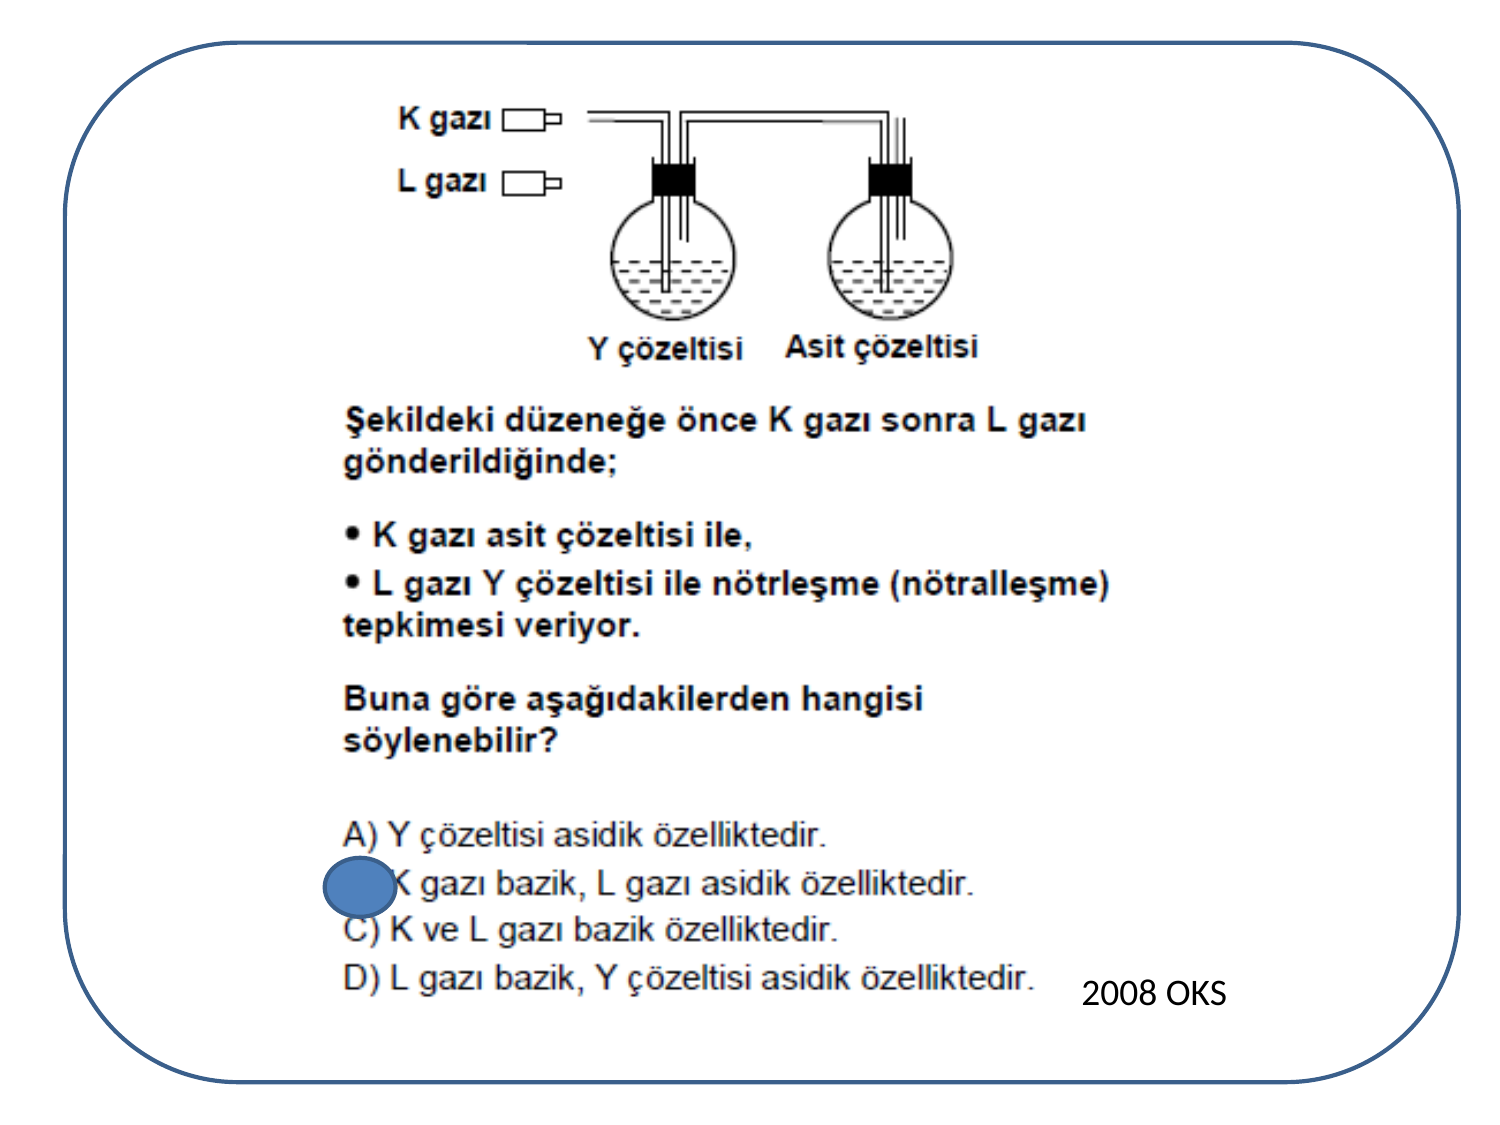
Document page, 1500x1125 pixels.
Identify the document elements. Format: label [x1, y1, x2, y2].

picture [339, 70, 1126, 1004]
text_box [62, 40, 1461, 1085]
